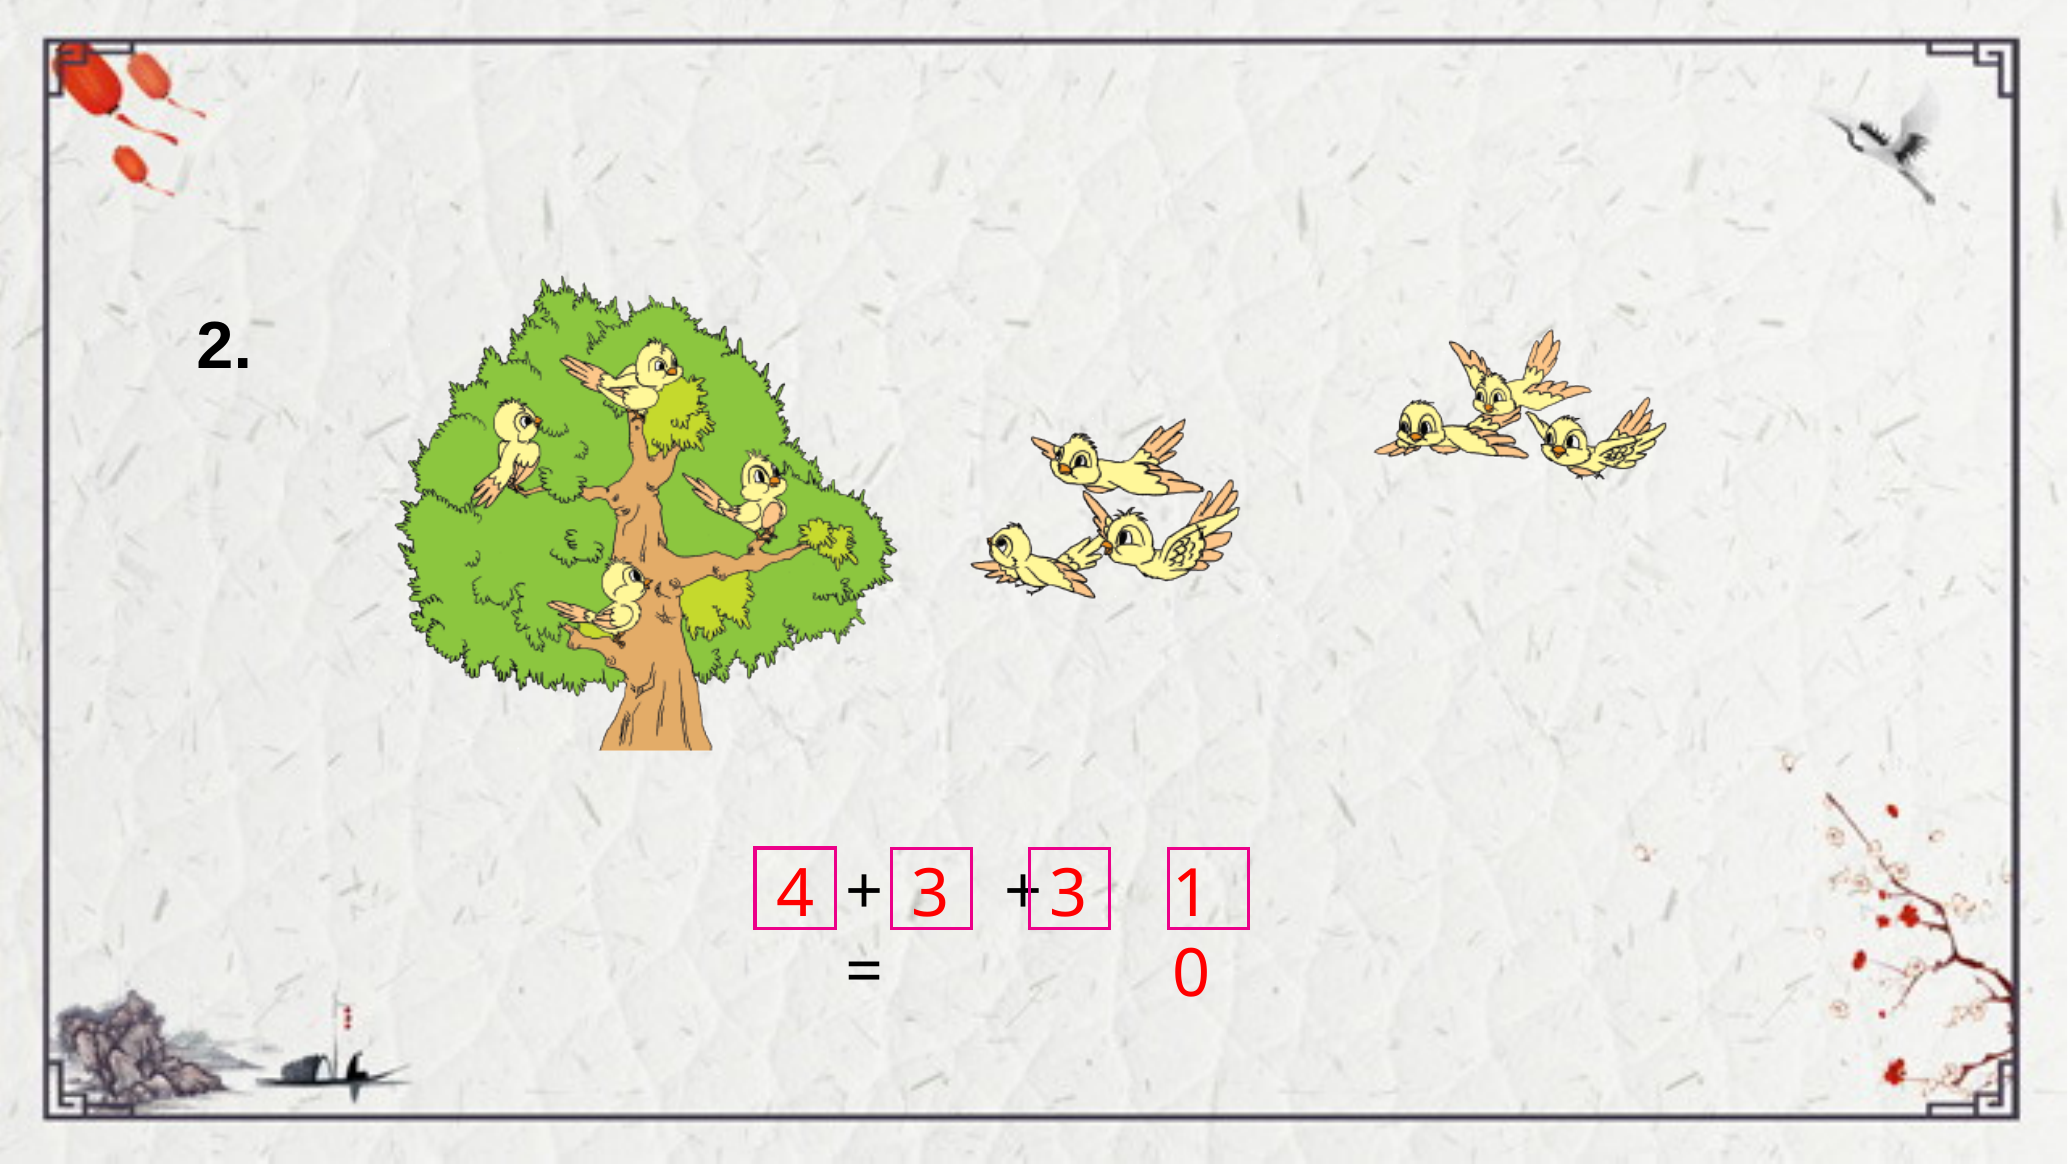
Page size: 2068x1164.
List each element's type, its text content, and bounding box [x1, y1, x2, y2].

picture [0, 0, 2068, 1164]
text_box 2. [181, 294, 297, 390]
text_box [754, 840, 1249, 937]
text_box 10 [1157, 841, 1259, 1017]
